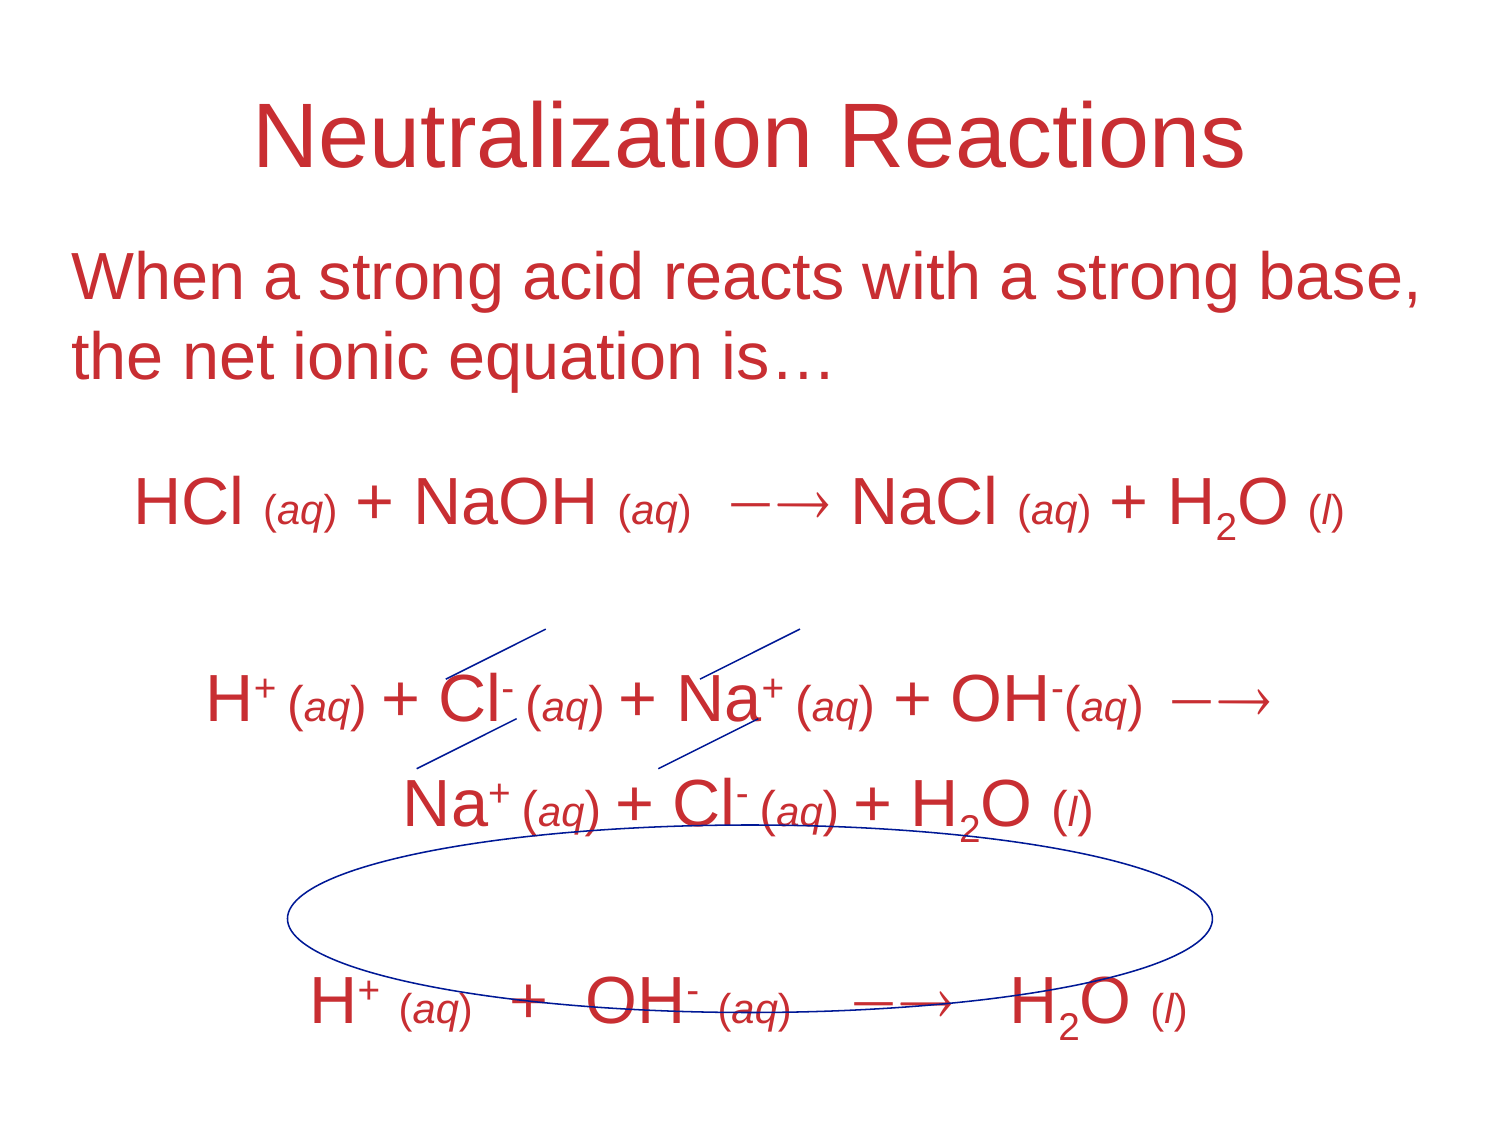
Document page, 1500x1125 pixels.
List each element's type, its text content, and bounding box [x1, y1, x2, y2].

list HCl (aq) + NaOH (aq)  NaCl (aq) + H2O (l) H+ (aq) + Cl- (aq) + Na+ (aq) + OH-(aq)  Na+ (aq) + Cl- (aq) + H2O (l) H+ (aq) + OH- (aq)  H2O (l) [0, 449, 1500, 1076]
list When a strong acid reacts with a strong base, the net ionic equation is… [0, 224, 1500, 449]
title Neutralization Reactions [112, 37, 1388, 224]
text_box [416, 628, 801, 769]
text_box [287, 825, 1213, 1013]
